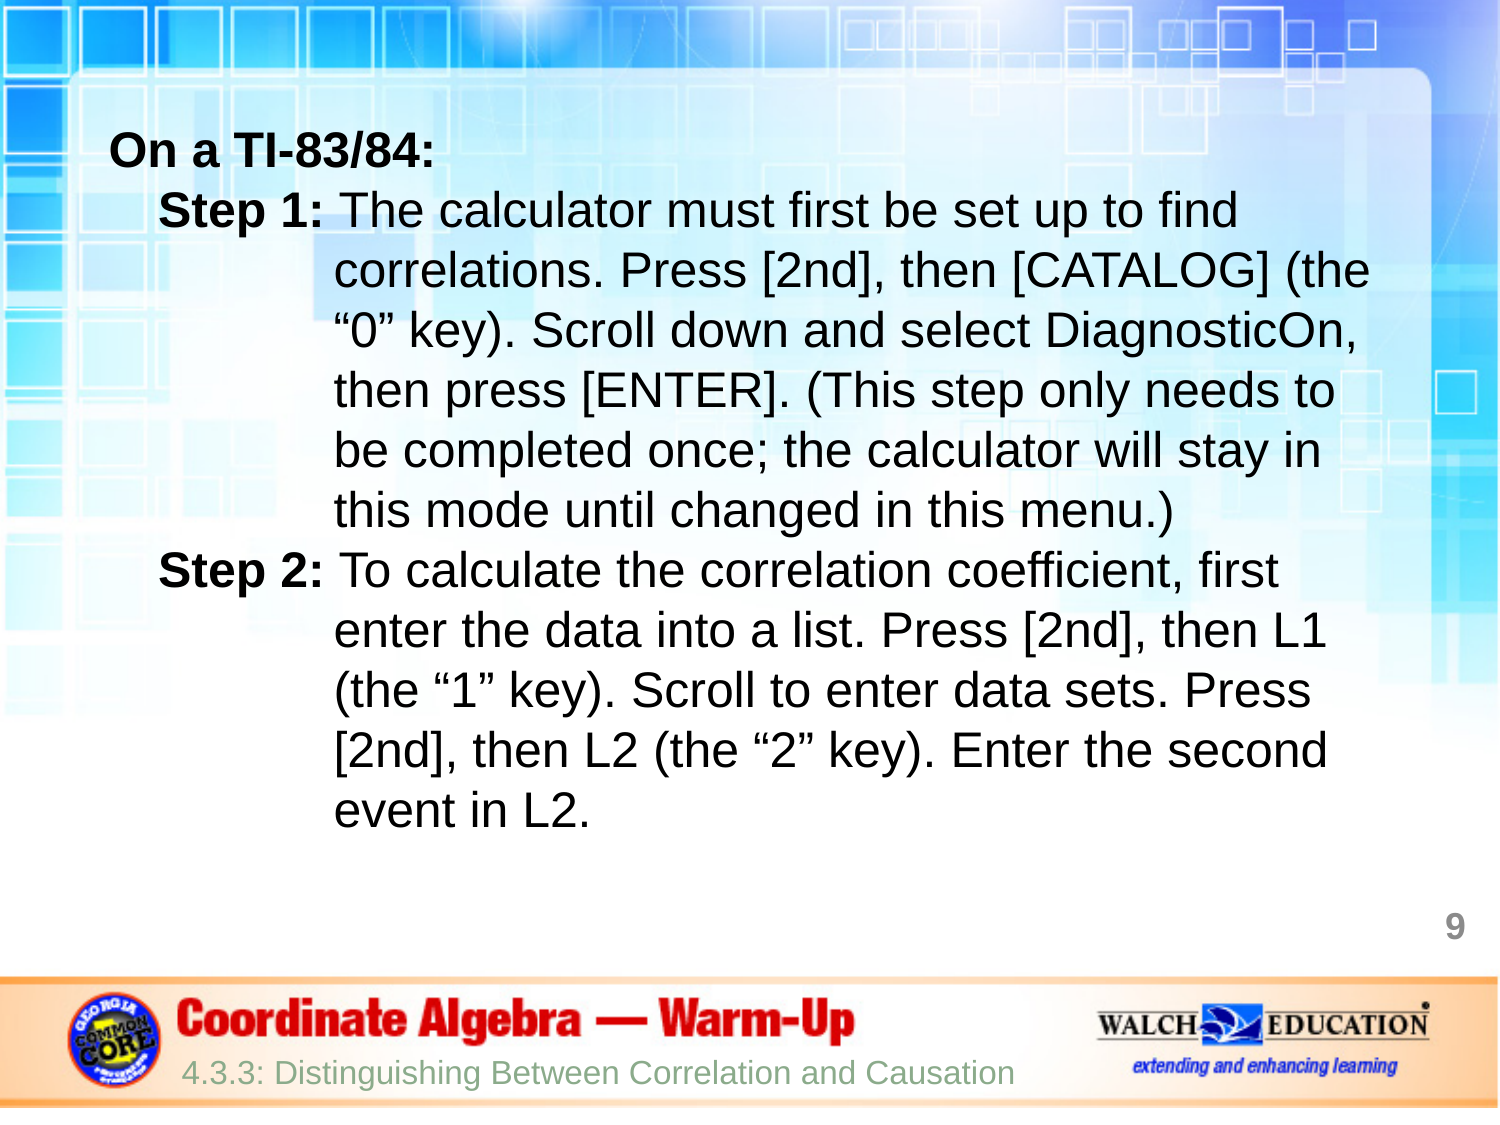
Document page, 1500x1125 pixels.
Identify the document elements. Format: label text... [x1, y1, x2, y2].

footer 4.3.3: Distinguishing Between Correlation and Causation [166, 1048, 1065, 1094]
text_box On a TI-83/84: Step 1: The calculator must first be set up to find correlations. Press [2nd], then [CATALOG] (the “0” key). Scroll down and select DiagnosticOn, then press [ENTER]. (This step only needs to be completed once; the calculator will stay in this mode until changed in this menu.) Step 2: To calculate the correlation coefficient, first enter the data into a list. Press [2nd], then L1 (the “1” key). Scroll to enter data sets. Press [2nd], then L2 (the “2” key). Enter the second event in L2. [93, 110, 1400, 906]
picture [0, 0, 1500, 1108]
slide_number 9 [1361, 901, 1481, 949]
